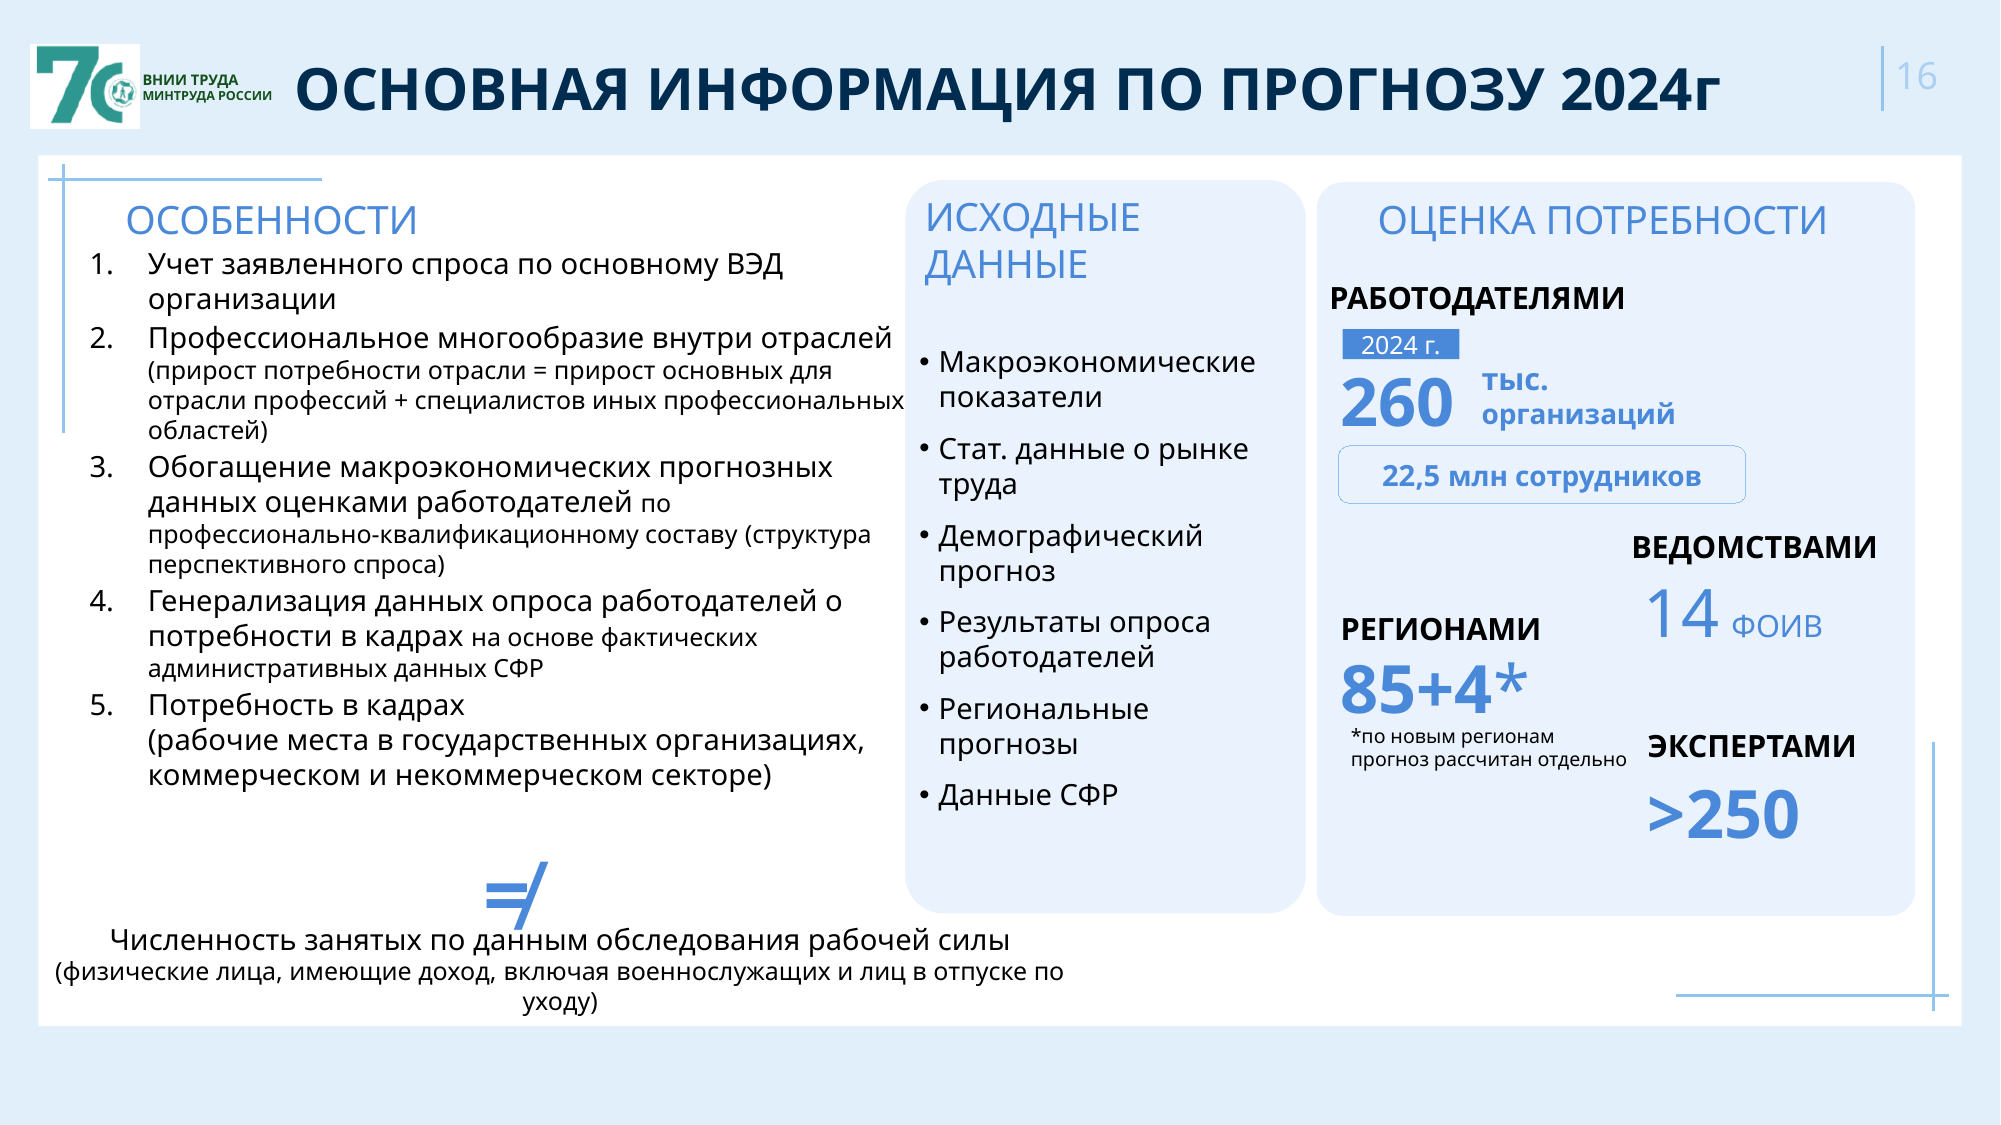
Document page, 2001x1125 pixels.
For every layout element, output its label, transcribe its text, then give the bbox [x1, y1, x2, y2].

text_box ОСНОВНАЯ ИНФОРМАЦИЯ ПО ПРОГНОЗУ 2024г [279, 47, 1916, 136]
text_box [903, 196, 1308, 916]
text_box ЭКСПЕРТАМИ [1644, 719, 1942, 771]
text_box РАБОТОДАТЕЛЯМИ [1314, 271, 1820, 323]
text_box 22,5 млн сотрудников [1338, 445, 1746, 504]
text_box ≠ [469, 835, 561, 913]
text_box Учет заявленного спроса по основному ВЭД организации Профессиональное многообразие внутри отраслей (прирост потребности отрасли = прирост основных для отрасли профессий + специалистов иных профессиональных областей) Обогащение макроэкономических прогнозных данных оценками работодателей по профессионально-квалификационному составу (структура перспективного спроса) Генерализация данных опроса работодателей о потребности в кадрах на основе фактических административных данных СФР Потребность в кадрах (рабочие места в государственных организациях, коммерческом и некоммерческом секторе) [74, 237, 903, 799]
text_box ОЦЕНКА ПОТРЕБНОСТИ [1362, 188, 1853, 251]
text_box ВЕДОМСТВАМИ [1616, 520, 1949, 573]
text_box Макроэкономические показатели Стат. данные о рынке труда Демографический прогноз Результаты опроса работодателей Региональные прогнозы Данные СФР [904, 336, 1306, 819]
text_box *по новым регионам прогноз рассчитан отдельно [1336, 716, 1644, 778]
text_box >250 [1645, 785, 1881, 852]
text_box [30, 44, 276, 130]
text_box РЕГИОНАМИ [1325, 602, 1628, 654]
text_box 85+4* [1338, 659, 1609, 716]
text_box [921, 178, 1290, 185]
slide_number 16 [1916, 47, 1954, 108]
text_box 14 ФОИВ [1628, 563, 1890, 658]
text_box [1315, 180, 1917, 918]
text_box 2024 г. [1342, 329, 1460, 360]
text_box ОСОБЕННОСТИ [110, 187, 599, 250]
text_box 260 [1338, 373, 1573, 440]
text_box Численность занятых по данным обследования рабочей силы (физические лица, имеющие доход, включая военнослужащих и лиц в отпуске по уходу) [29, 913, 1092, 1023]
text_box тыс. организаций [1466, 352, 1739, 438]
text_box ИСХОДНЫЕ ДАННЫЕ [910, 185, 1302, 294]
